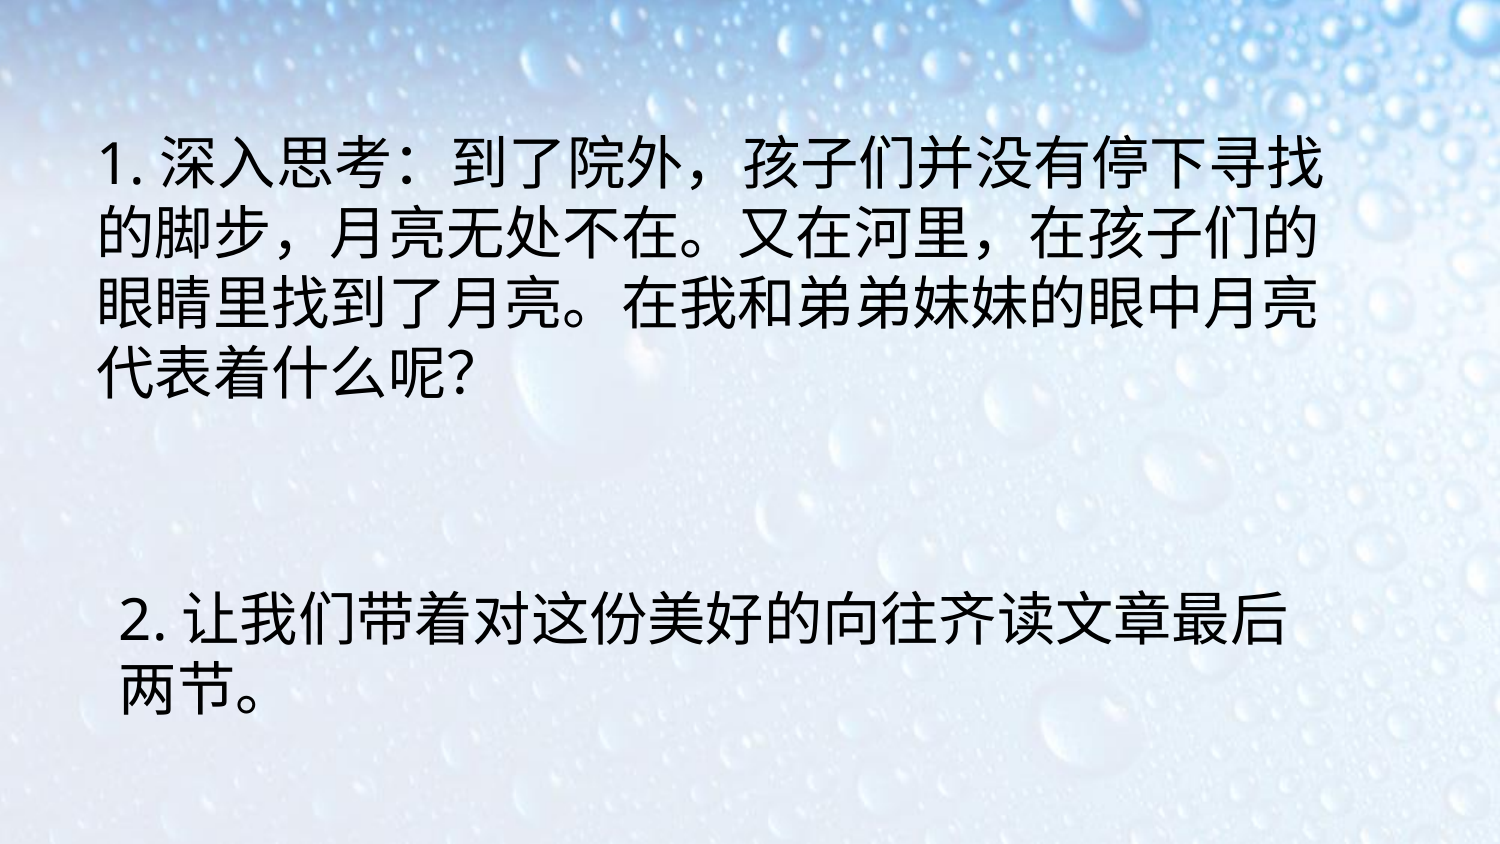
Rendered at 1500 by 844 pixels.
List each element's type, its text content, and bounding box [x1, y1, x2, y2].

picture [0, 0, 1500, 844]
text_box 2.让我们带着对这份美好的向往齐读文章最后两节。 [104, 574, 1337, 730]
text_box 1.深入思考：到了院外，孩子们并没有停下寻找的脚步，月亮无处不在。又在河里，在孩子们的眼睛里找到了月亮。在我和弟弟妹妹的眼中月亮代表着什么呢？ [82, 118, 1348, 414]
